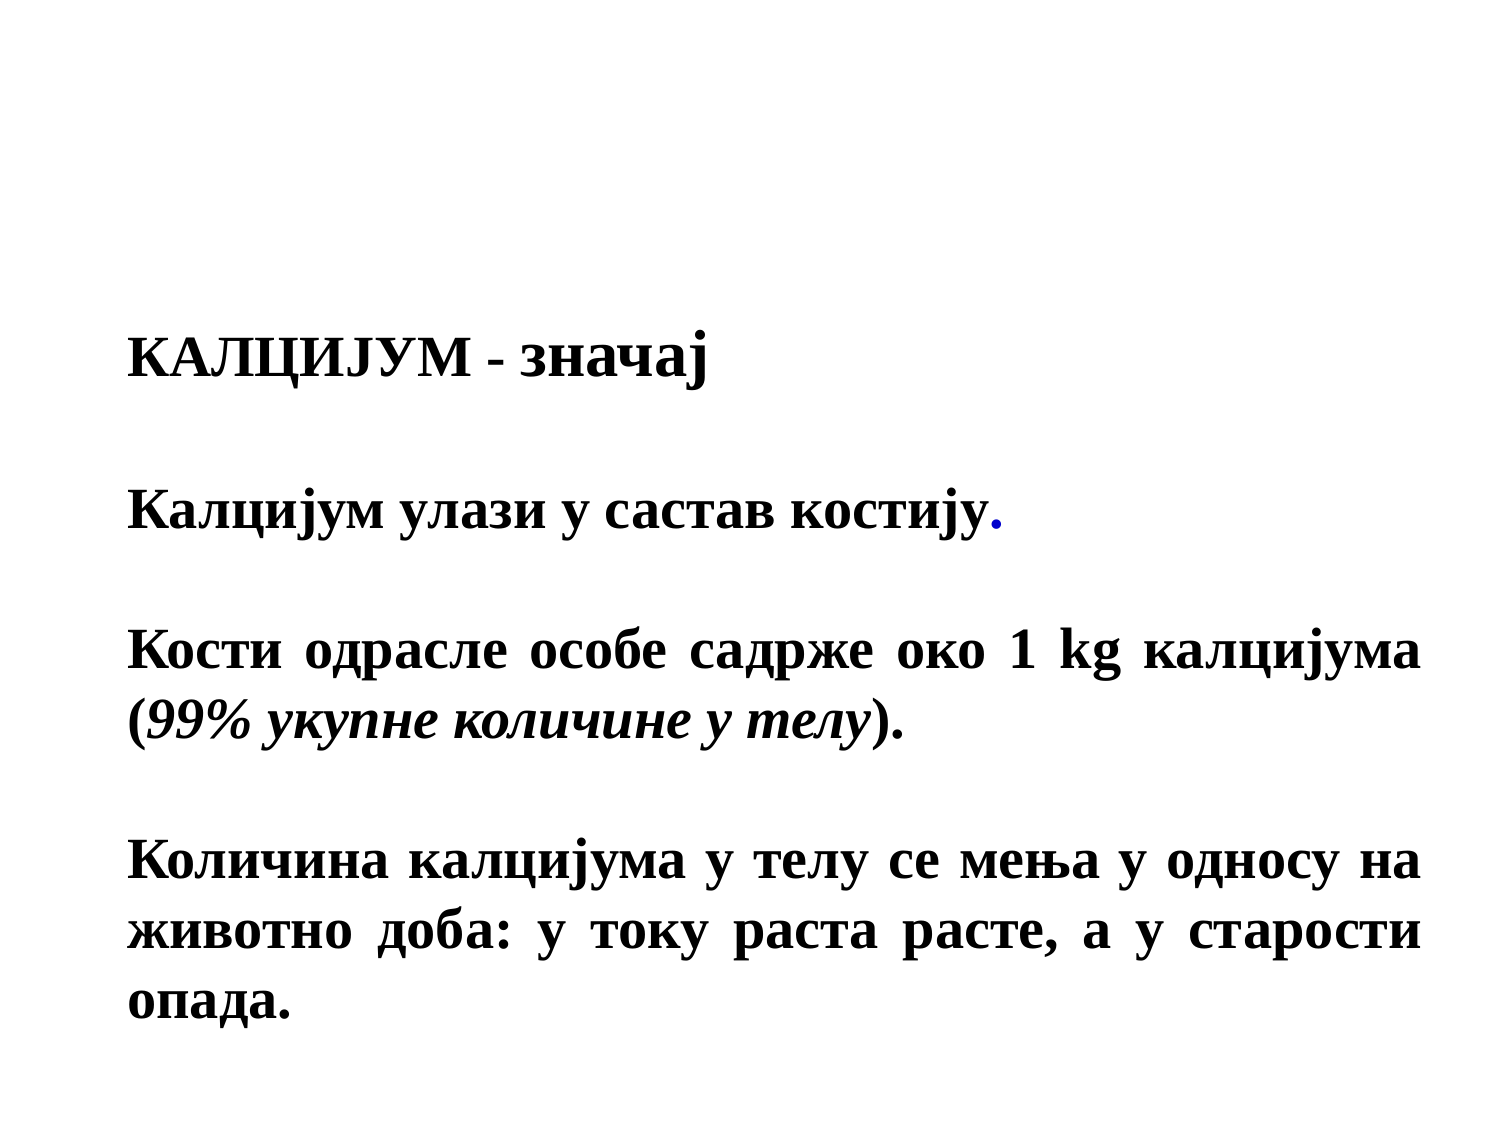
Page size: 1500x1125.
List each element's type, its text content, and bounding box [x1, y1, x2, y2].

text_box КАЛЦИЈУМ - значај Калцијум улази у састав костију. Кости одрасле особе садрже око 1 kg калцијума (99% укупне количине у телу). Количина калцијума у телу се мења у односу на животно доба: у току раста расте, а у старости опада. [112, 302, 1438, 1038]
